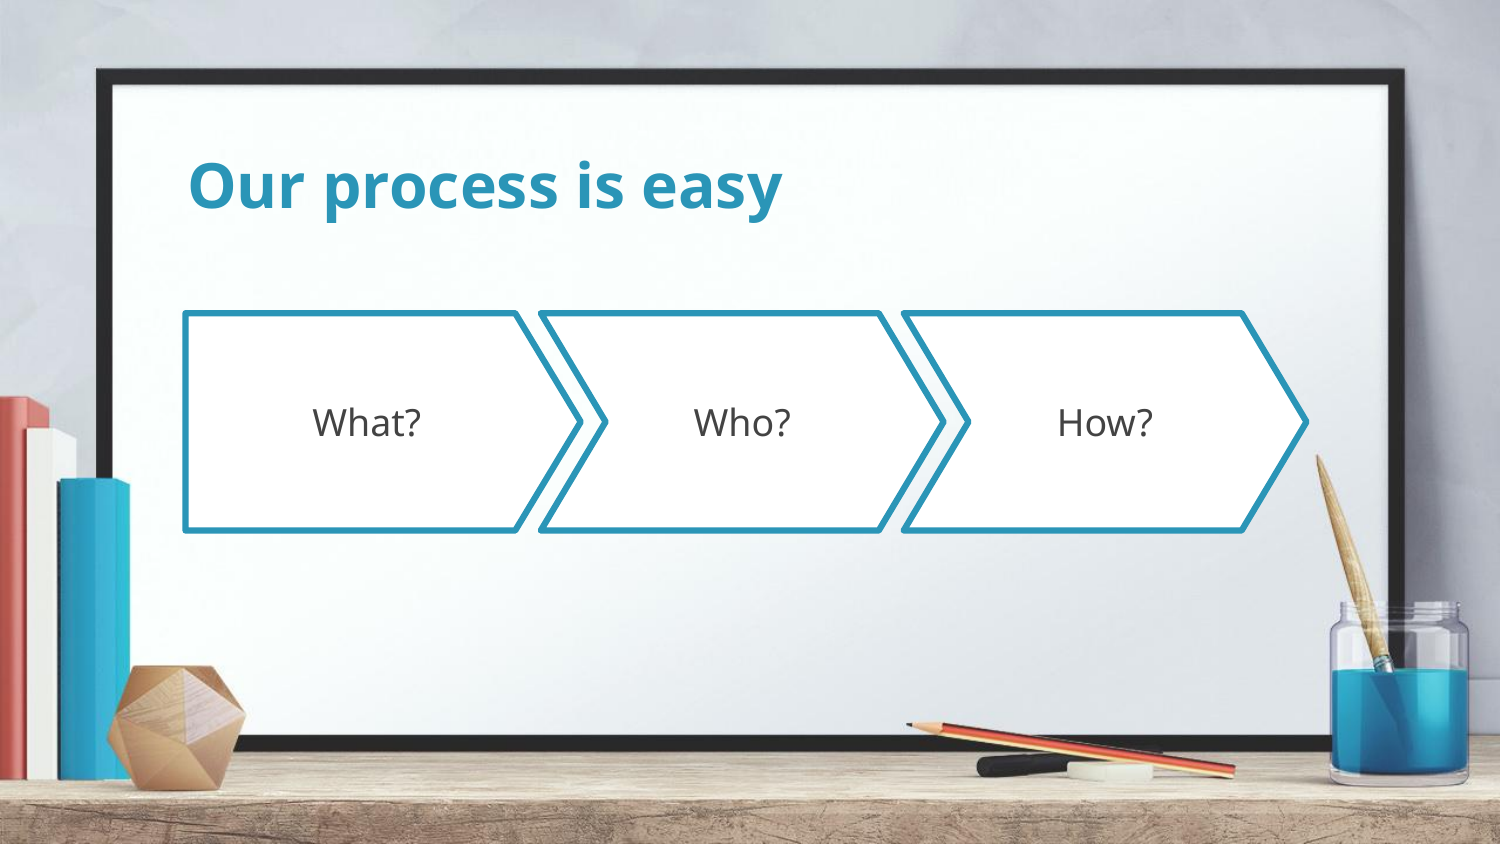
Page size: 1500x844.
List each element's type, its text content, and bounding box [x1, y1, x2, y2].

picture [0, 0, 1500, 844]
title Our process is easy [172, 130, 1324, 254]
text_box How? [903, 313, 1307, 531]
text_box What? [185, 313, 581, 531]
text_box Who? [540, 313, 944, 531]
